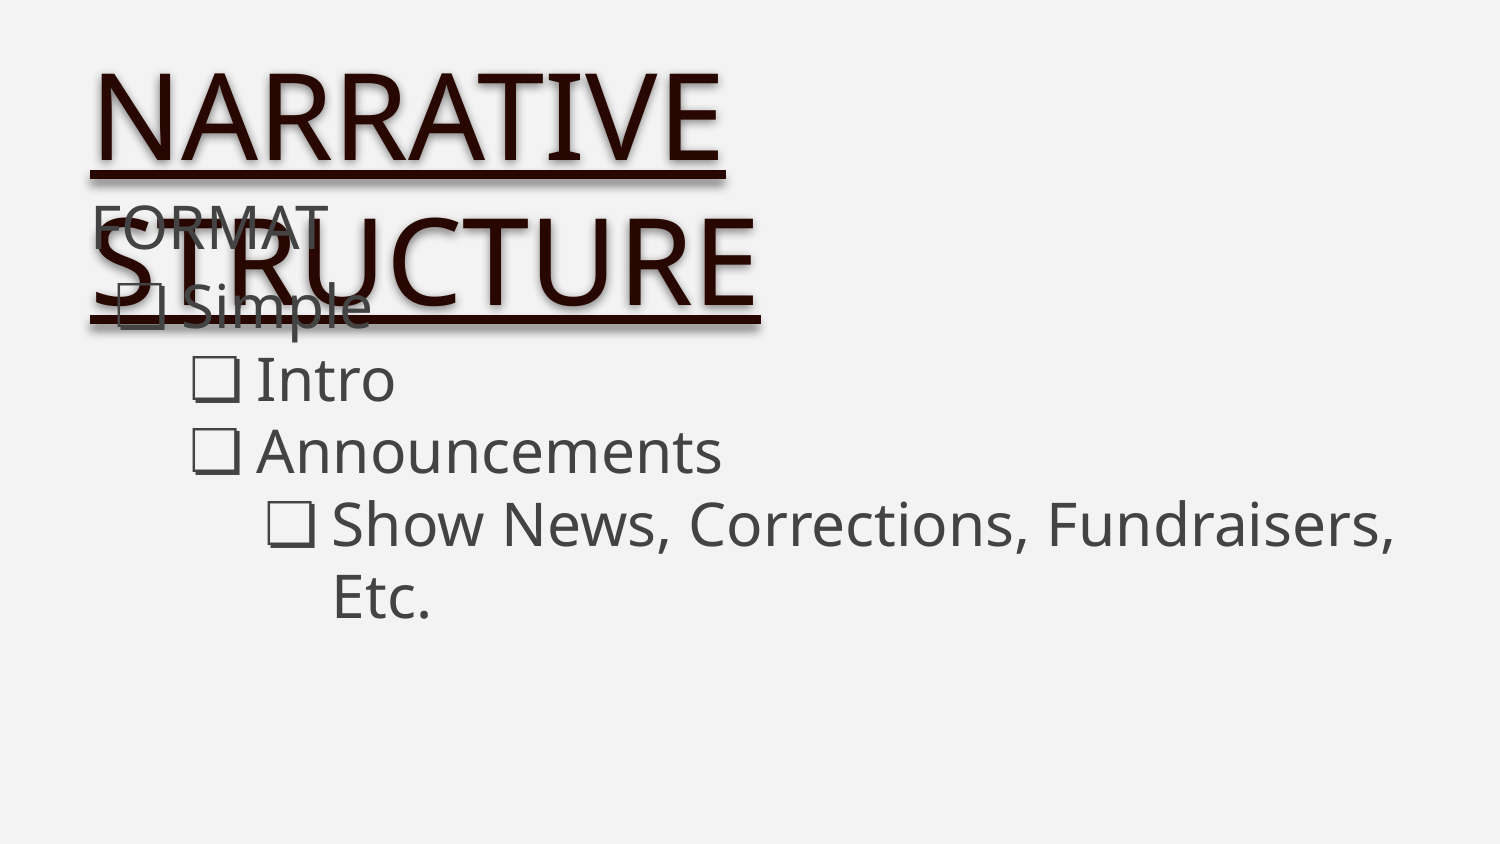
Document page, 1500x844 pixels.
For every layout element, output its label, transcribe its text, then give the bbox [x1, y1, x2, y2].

text_box FORMAT [75, 174, 1425, 247]
text_box NARRATIVE STRUCTURE [75, 24, 1425, 174]
text_box Simple Intro Announcements Show News, Corrections, Fundraisers, Etc. [91, 253, 1425, 844]
